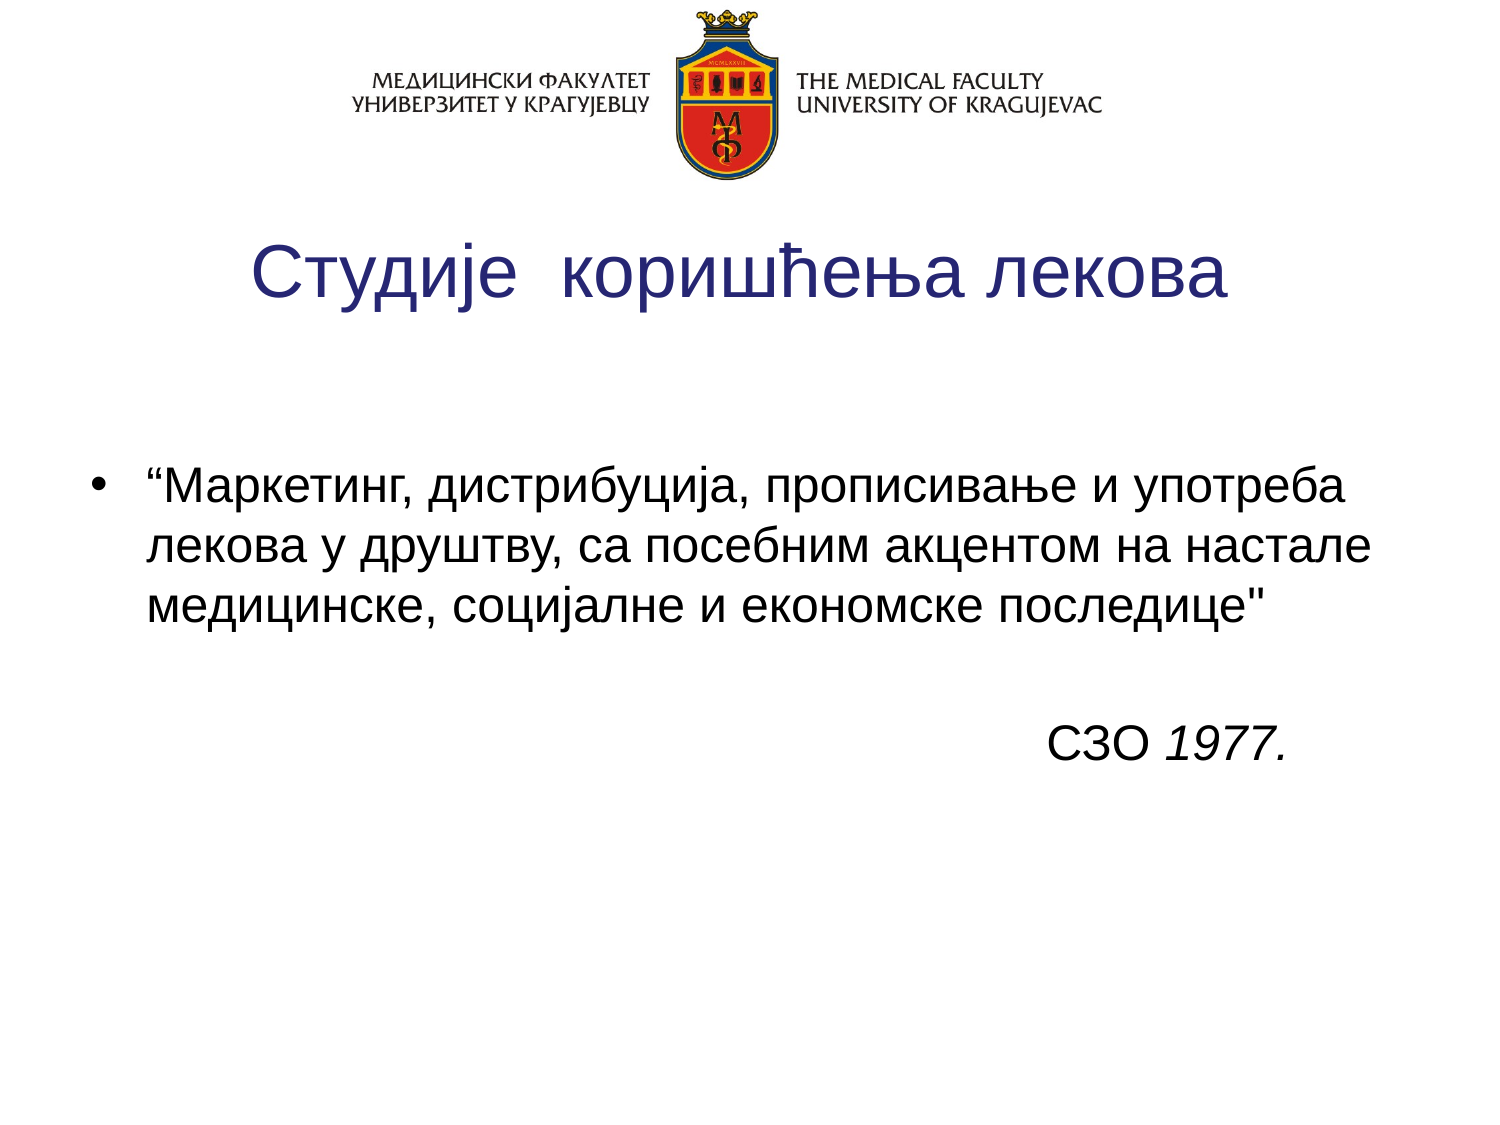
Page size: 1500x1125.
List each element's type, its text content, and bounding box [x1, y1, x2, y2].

title Студије коришћења лекова [74, 173, 1426, 362]
list “Маркетинг, дистрибуција, прописивање и употреба лекова у друштву, са посебним акцентом на настале медицинске, социјалне и економске последице" СЗО 1977. [74, 374, 1426, 1118]
picture [328, 0, 1125, 173]
